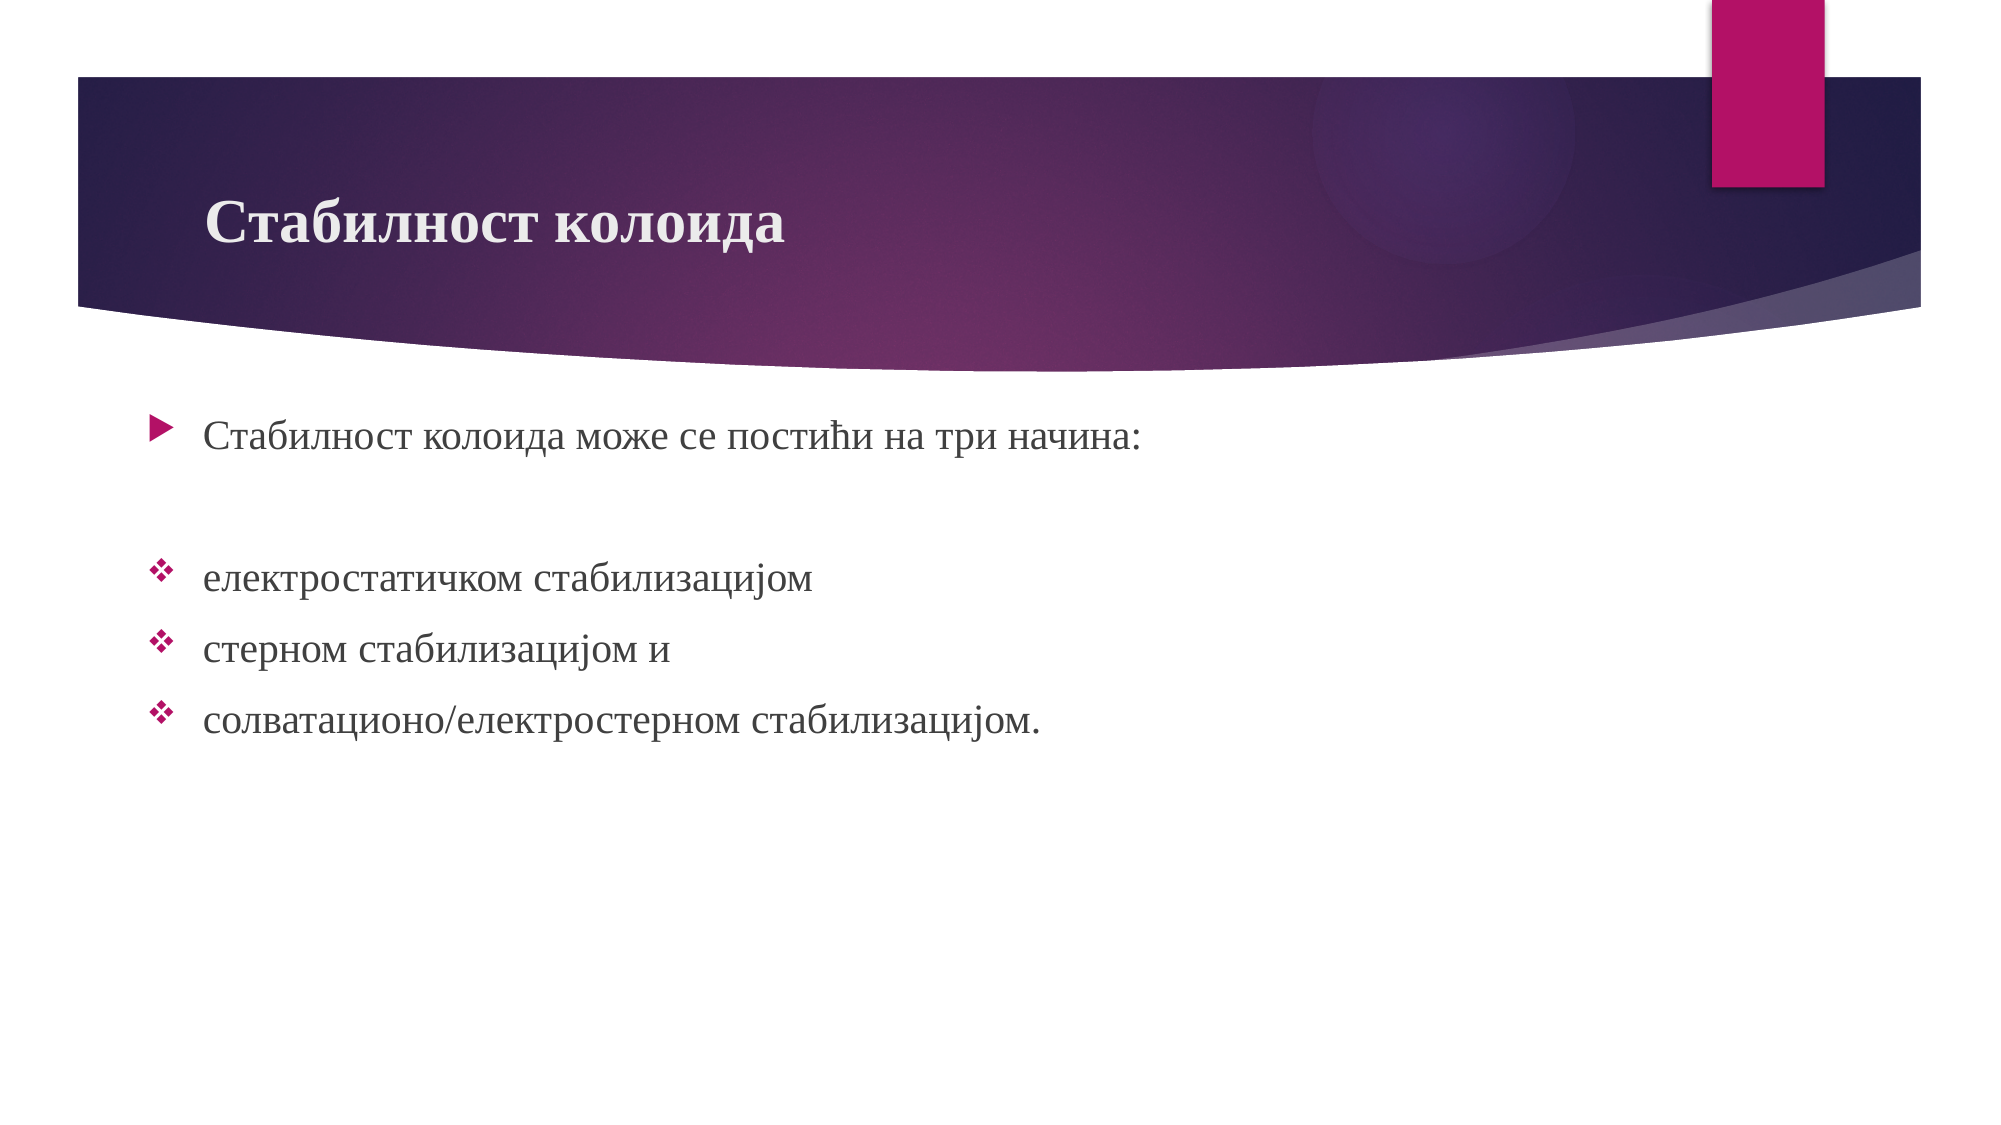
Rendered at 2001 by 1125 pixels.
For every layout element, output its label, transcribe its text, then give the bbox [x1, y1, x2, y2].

list Стабилност колоида може се постићи на три начина: електростатичком стабилизацијом стерном стабилизацијом и солватационо/електростерном стабилизацијом. [131, 400, 1832, 1097]
title Стабилност колоида [189, 159, 1627, 276]
